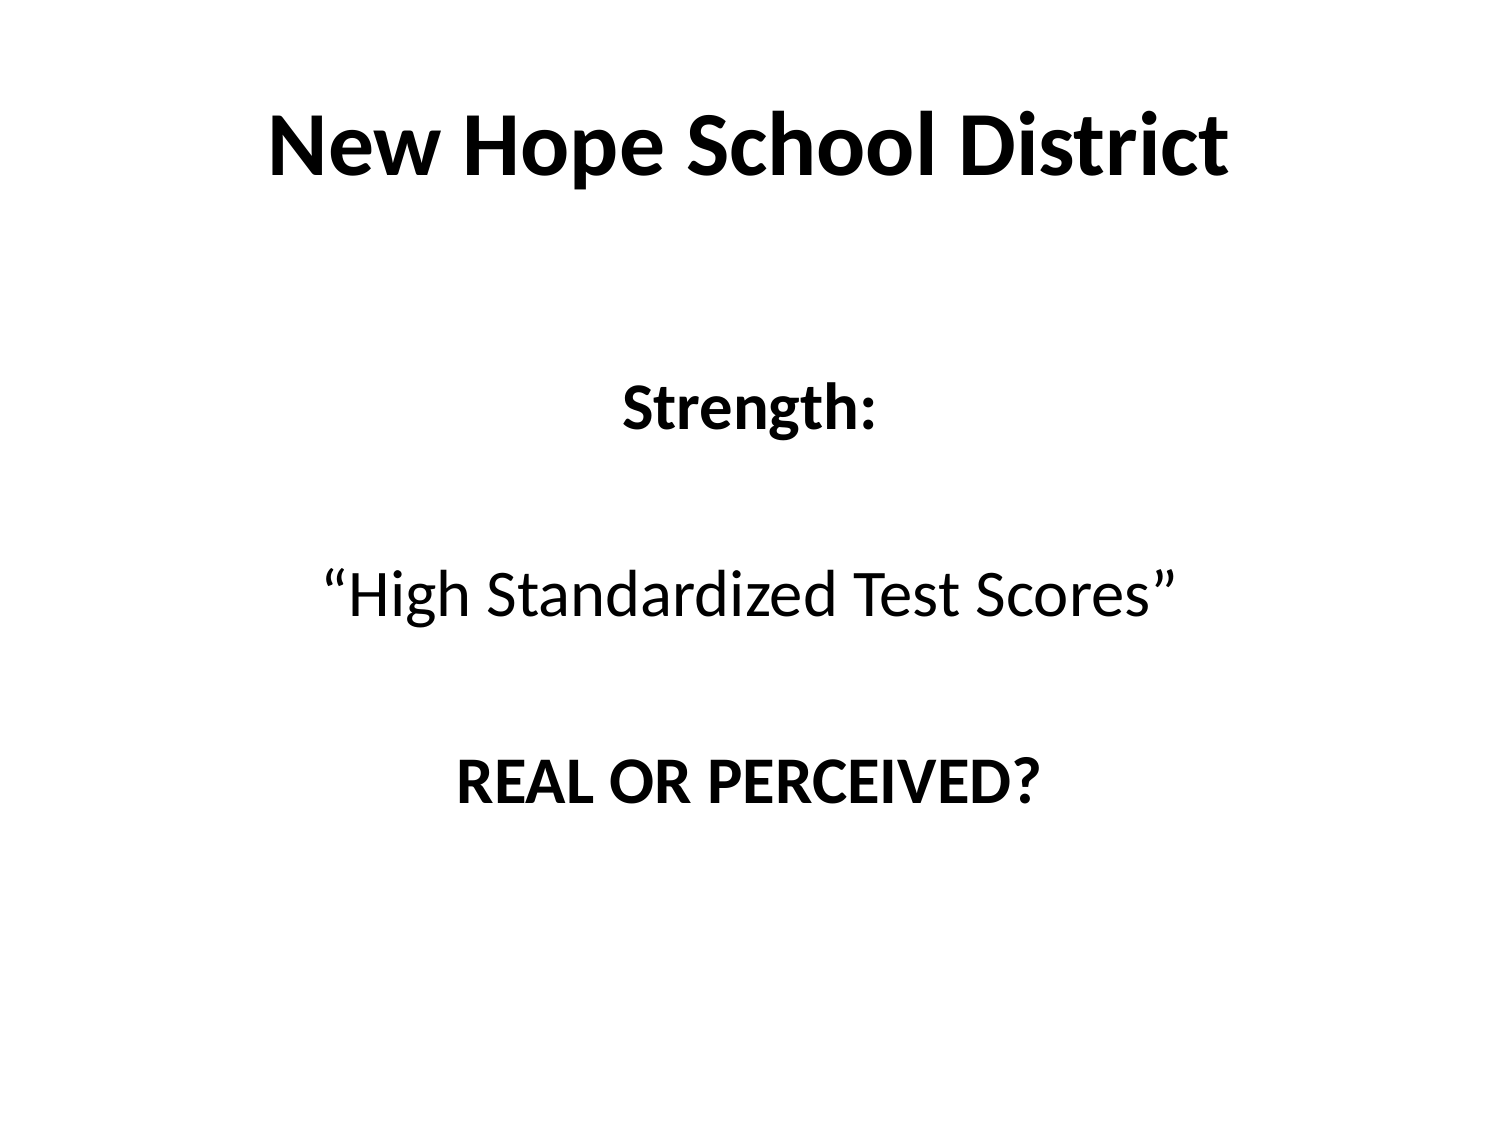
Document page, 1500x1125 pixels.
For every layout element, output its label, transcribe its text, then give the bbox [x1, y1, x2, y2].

list Strength: “High Standardized Test Scores” REAL OR PERCEIVED? [75, 262, 1425, 1005]
title New Hope School District [75, 45, 1425, 233]
